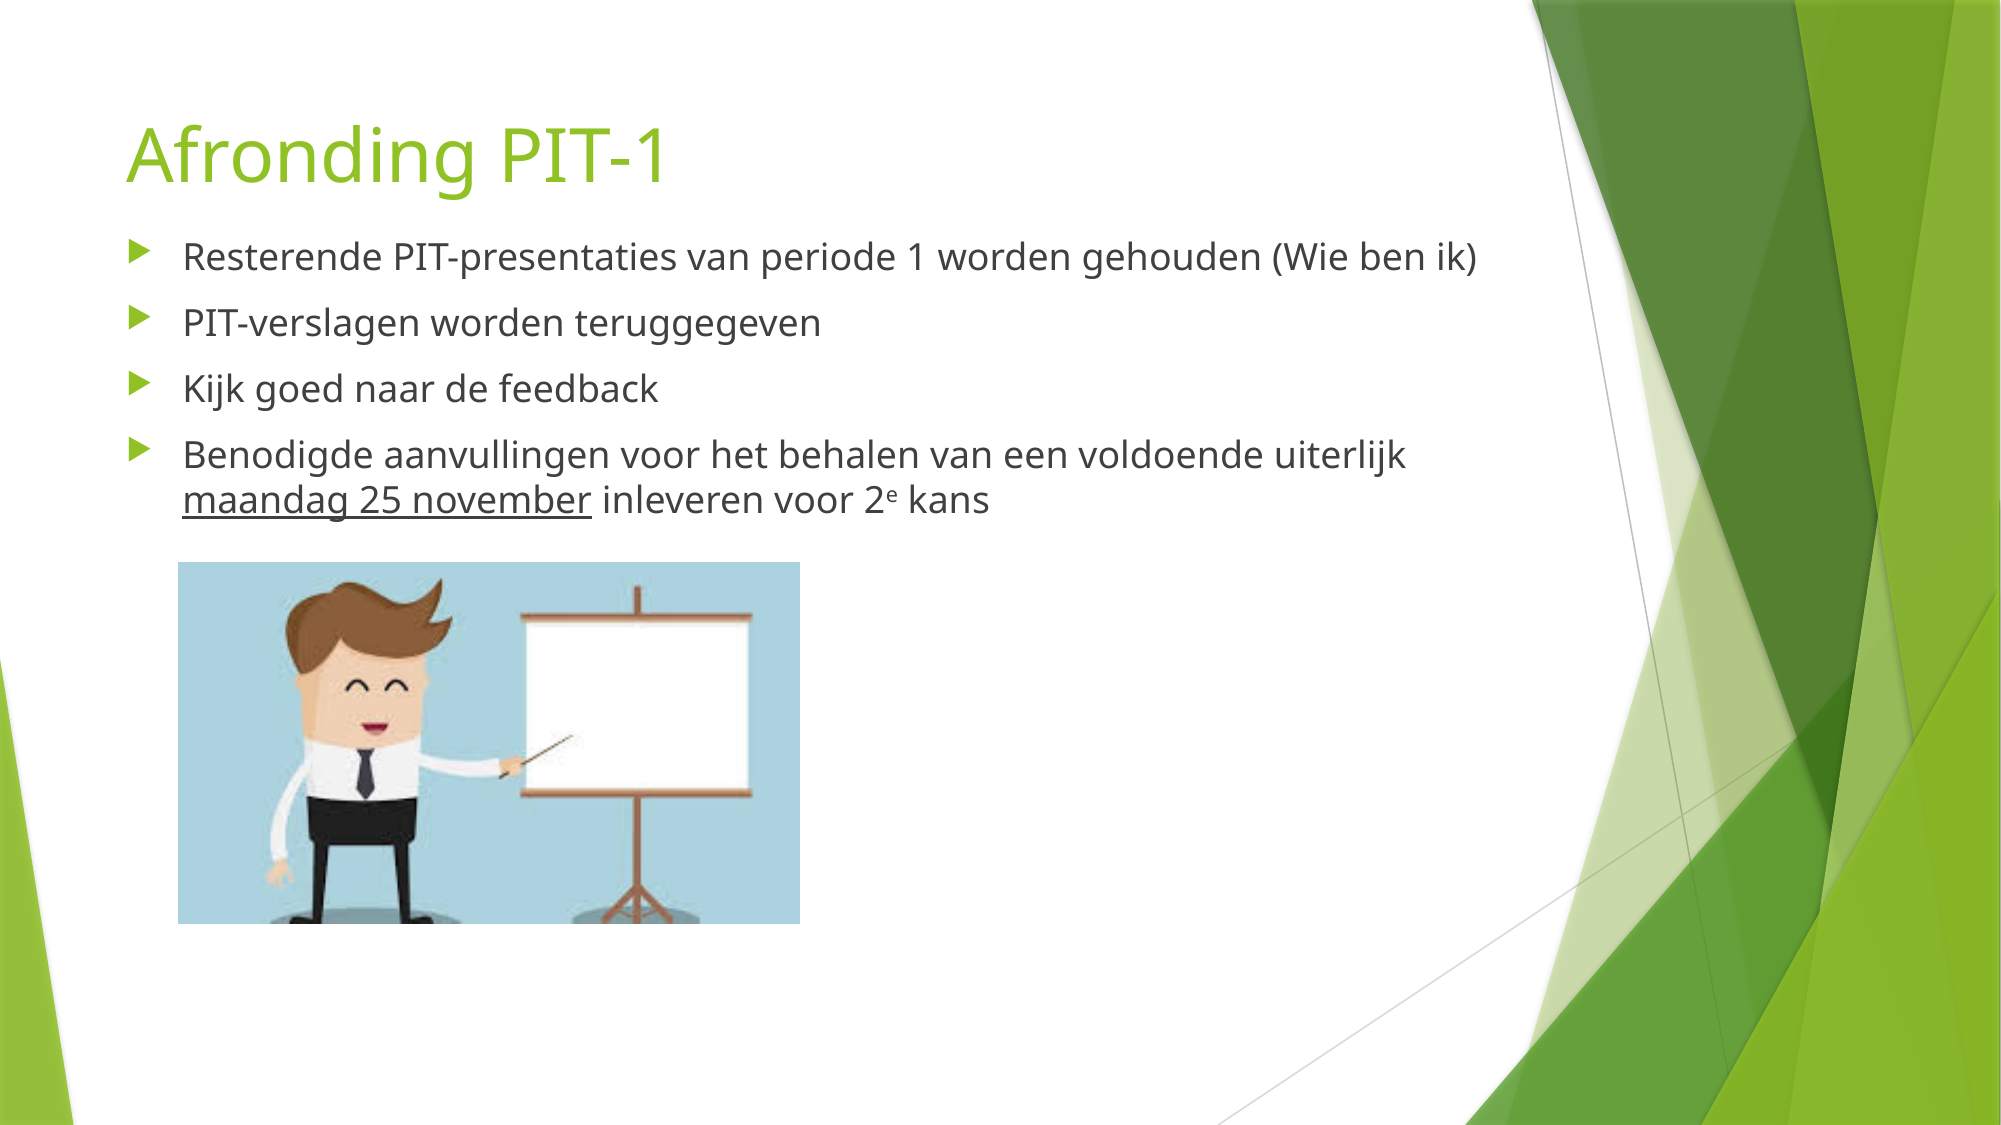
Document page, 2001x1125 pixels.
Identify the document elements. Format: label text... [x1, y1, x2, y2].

title Afronding PIT-1 [111, 99, 1522, 225]
picture [178, 562, 800, 924]
list Resterende PIT-presentaties van periode 1 worden gehouden (Wie ben ik) PIT-verslagen worden teruggegeven Kijk goed naar de feedback Benodigde aanvullingen voor het behalen van een voldoende uiterlijk maandag 25 november inleveren voor 2e kans [111, 225, 1522, 863]
